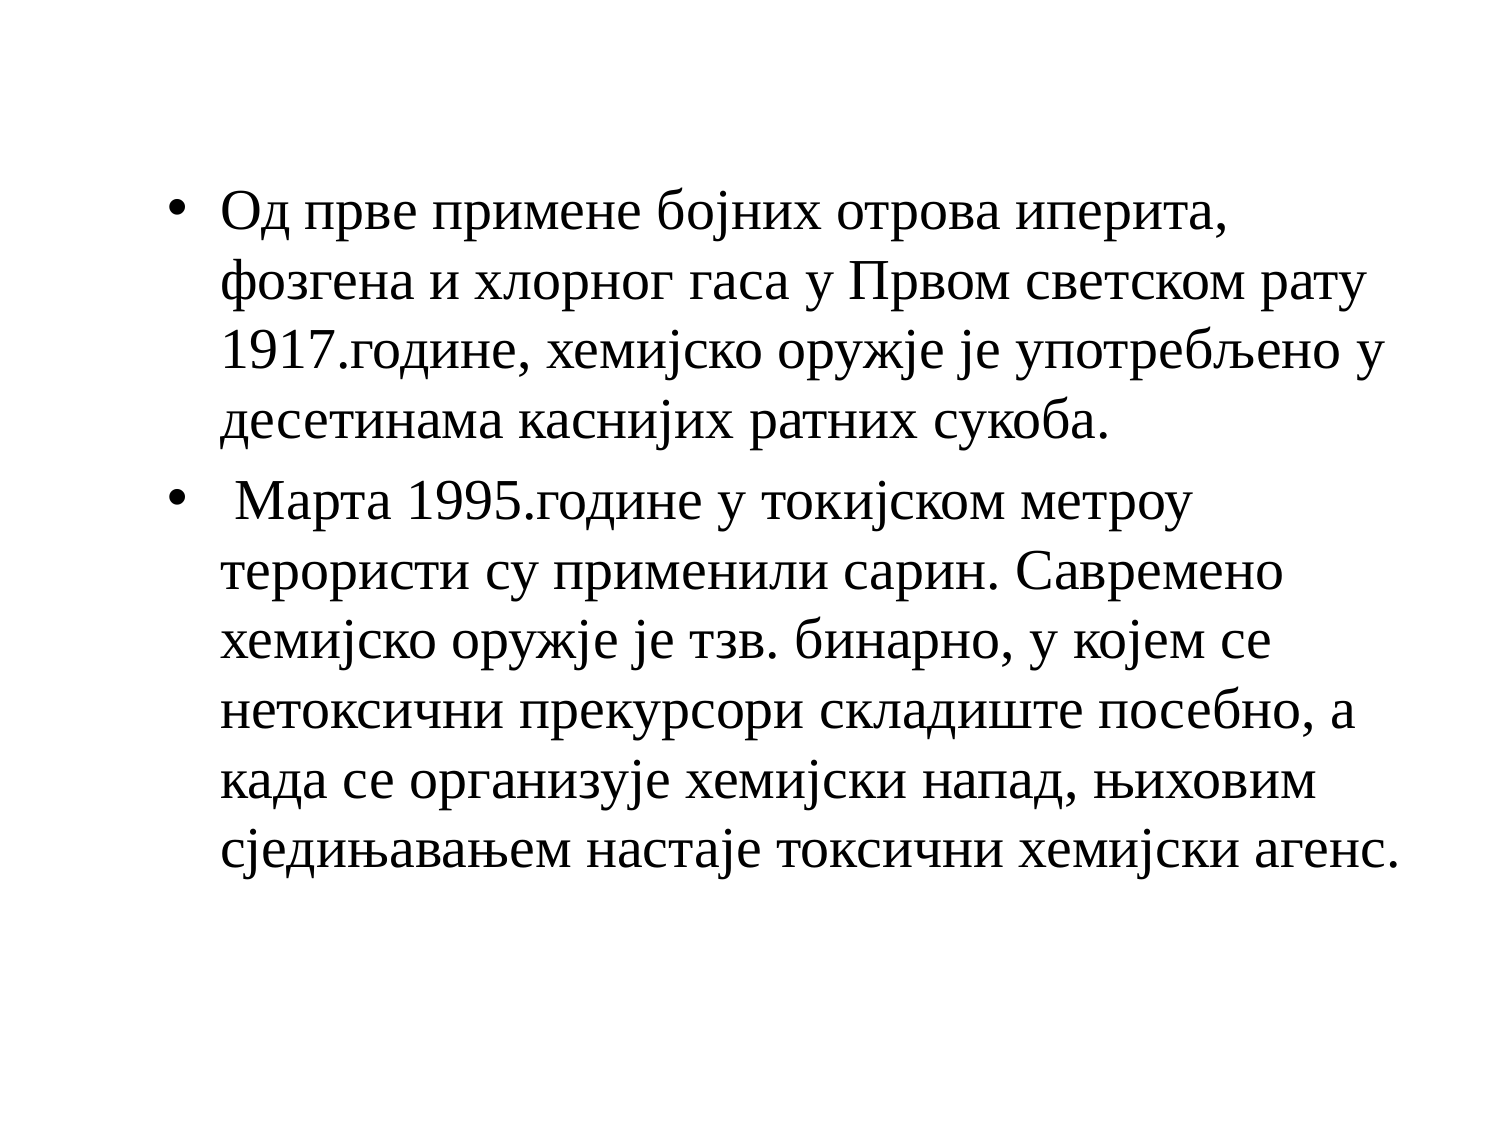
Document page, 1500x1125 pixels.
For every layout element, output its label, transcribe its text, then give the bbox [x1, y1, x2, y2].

list Од прве примене бојних отрова иперита, фозгена и хлорног гаса у Првом светском рату 1917.године, хемијско оружје је употребљено у десетинама каснијих ратних сукоба. Марта 1995.године у токијском метроу терористи су применили сарин. Савремено хемијско оружје је тзв. бинарно, у којем се нетоксични прекурсори складиште посебно, а када се организује хемијски напад, њиховим сједињавањем настаје токсични хемијски агенс. [152, 164, 1425, 988]
